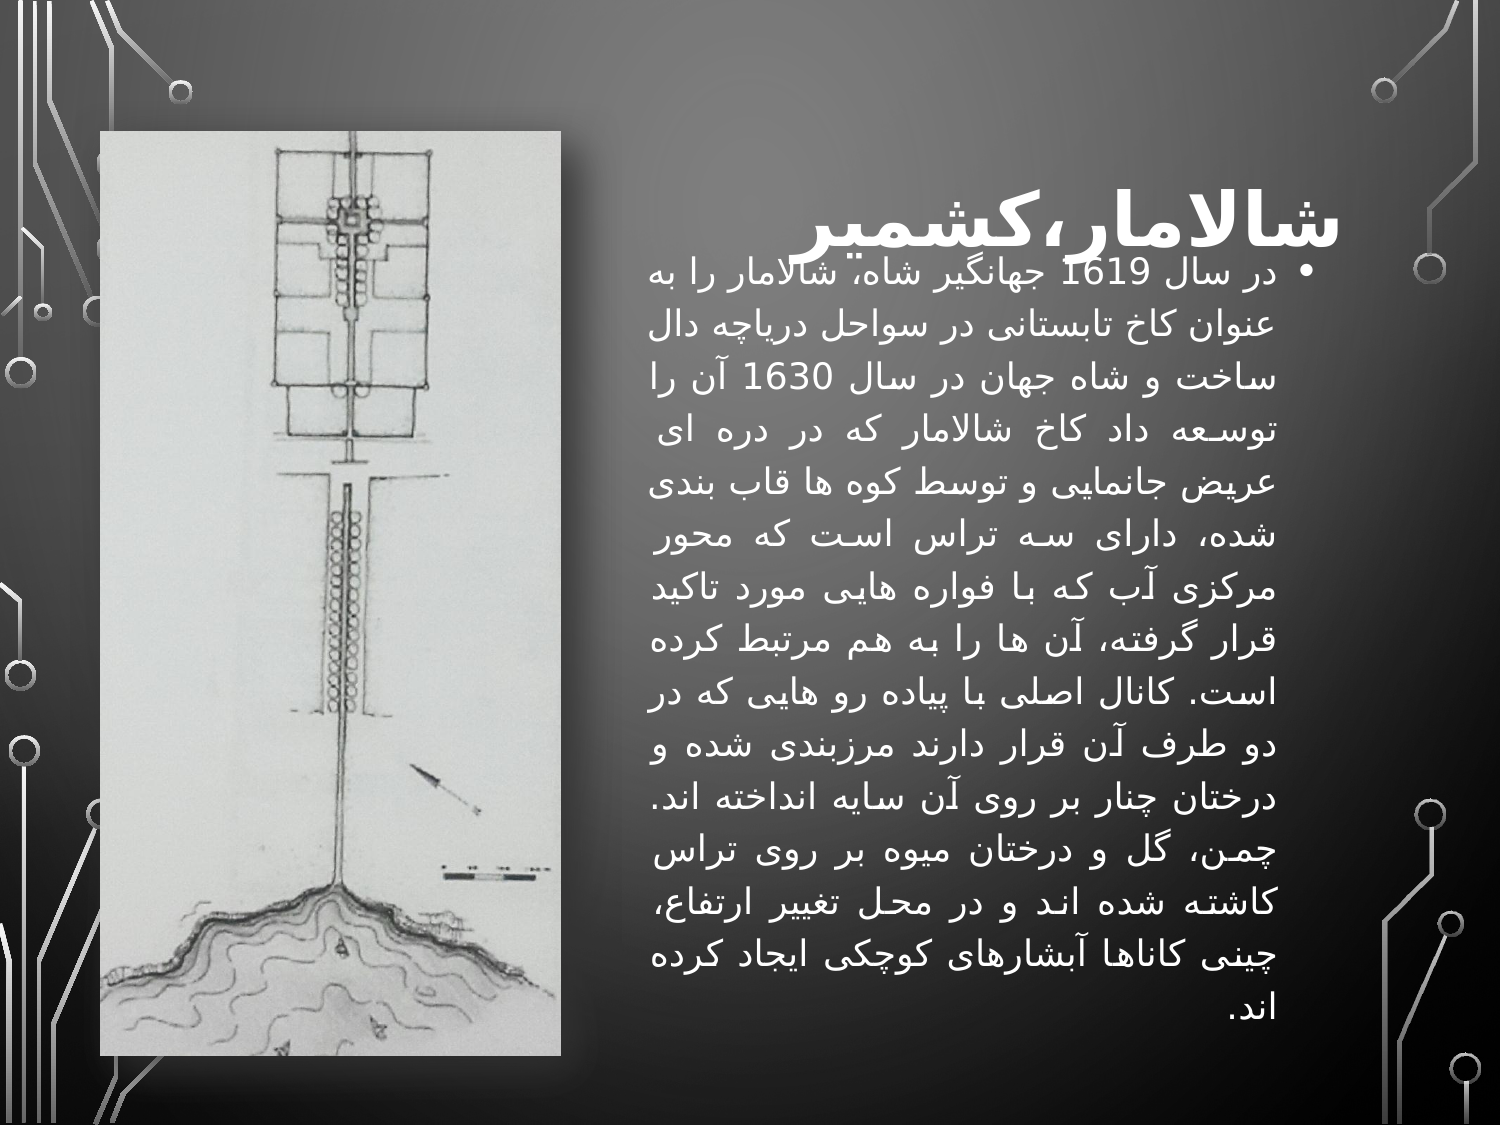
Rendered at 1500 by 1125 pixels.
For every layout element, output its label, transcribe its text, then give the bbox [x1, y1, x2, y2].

title شالامار،کشمیر [140, 101, 1360, 344]
list در سال 1619 جهانگیر شاه، شالامار را به عنوان کاخ تابستانی در سواحل دریاچه دال ساخت و شاه جهان در سال 1630 آن را توسعه داد کاخ شالامار که در دره ای عریض جانمایی و توسط کوه ها قاب بندی شده، دارای سه تراس است که محور مرکزی آب که با فواره هایی مورد تاکید قرار گرفته، آن ها را به هم مرتبط کرده است. کانال اصلی با پیاده رو هایی که در دو طرف آن قرار دارند مرزبندی شده و درختان چنار بر روی آن سایه انداخته اند. چمن، گل و درختان میوه بر روی تراس کاشته شده اند و در محل تغییر ارتفاع، چینی کاناها آبشارهای کوچکی ایجاد کرده اند. [631, 231, 1325, 1050]
picture [100, 130, 562, 1056]
